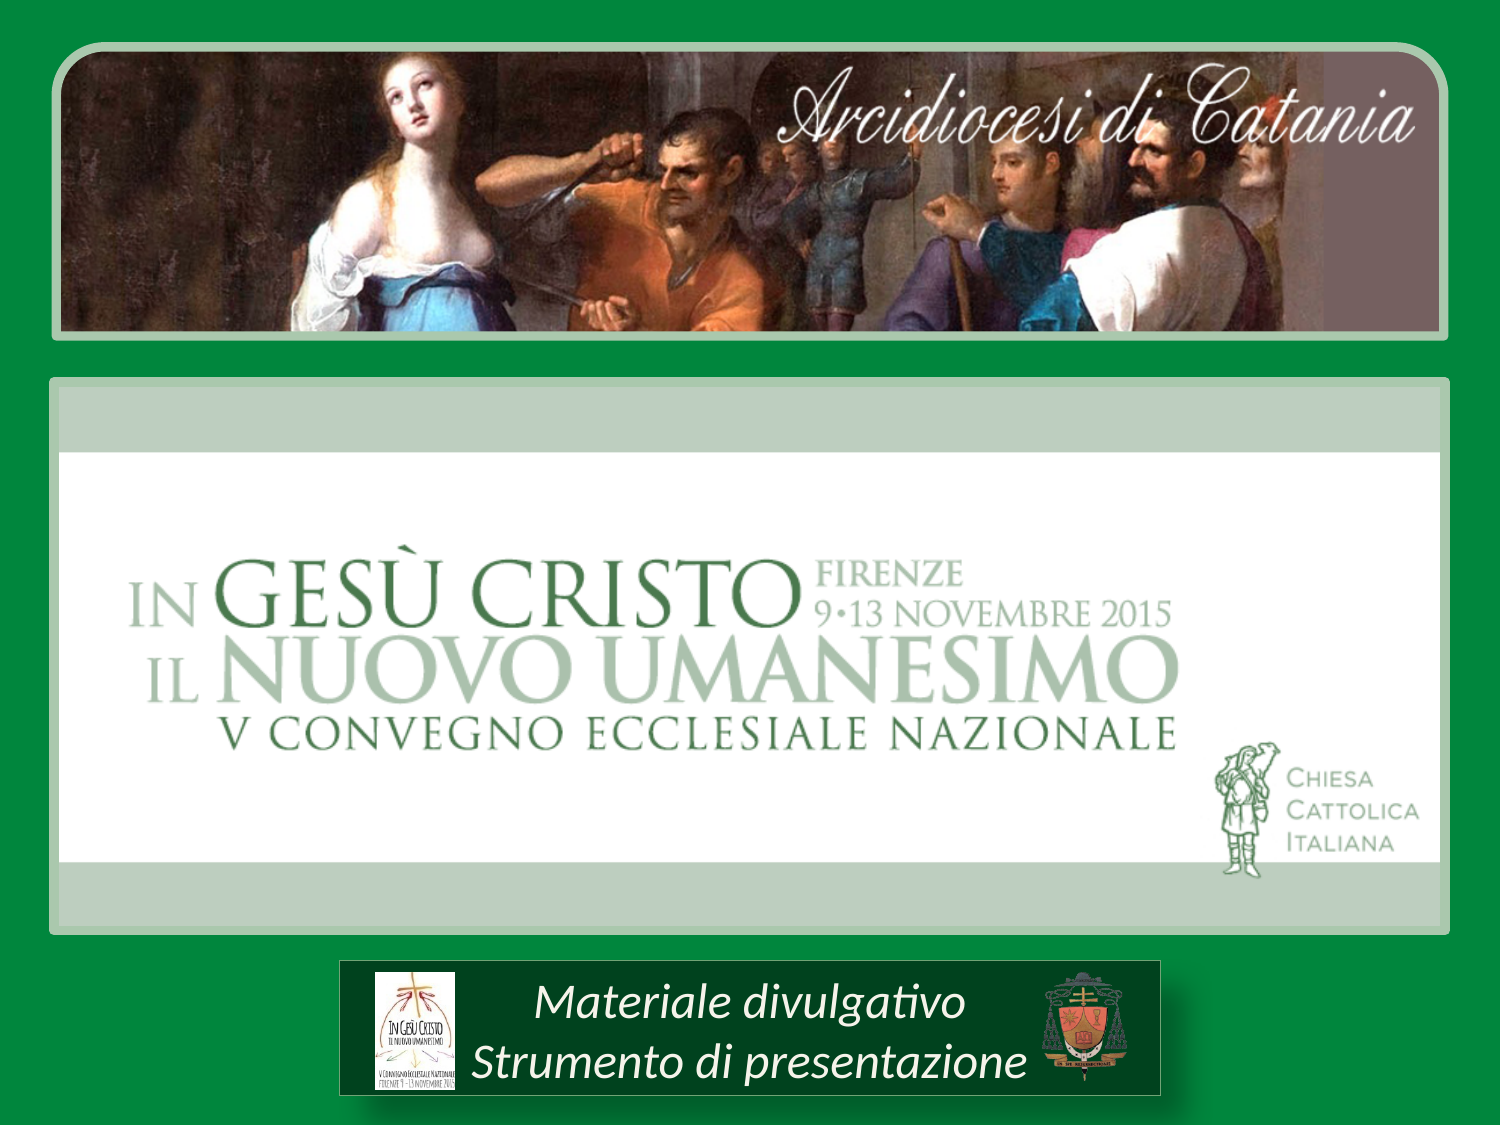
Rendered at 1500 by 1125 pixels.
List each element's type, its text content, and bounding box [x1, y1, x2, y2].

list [58, 386, 1441, 926]
picture [374, 972, 455, 1090]
picture [56, 46, 1444, 337]
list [1042, 972, 1129, 1081]
text_box Materiale divulgativo Strumento di presentazione [339, 960, 1161, 1096]
